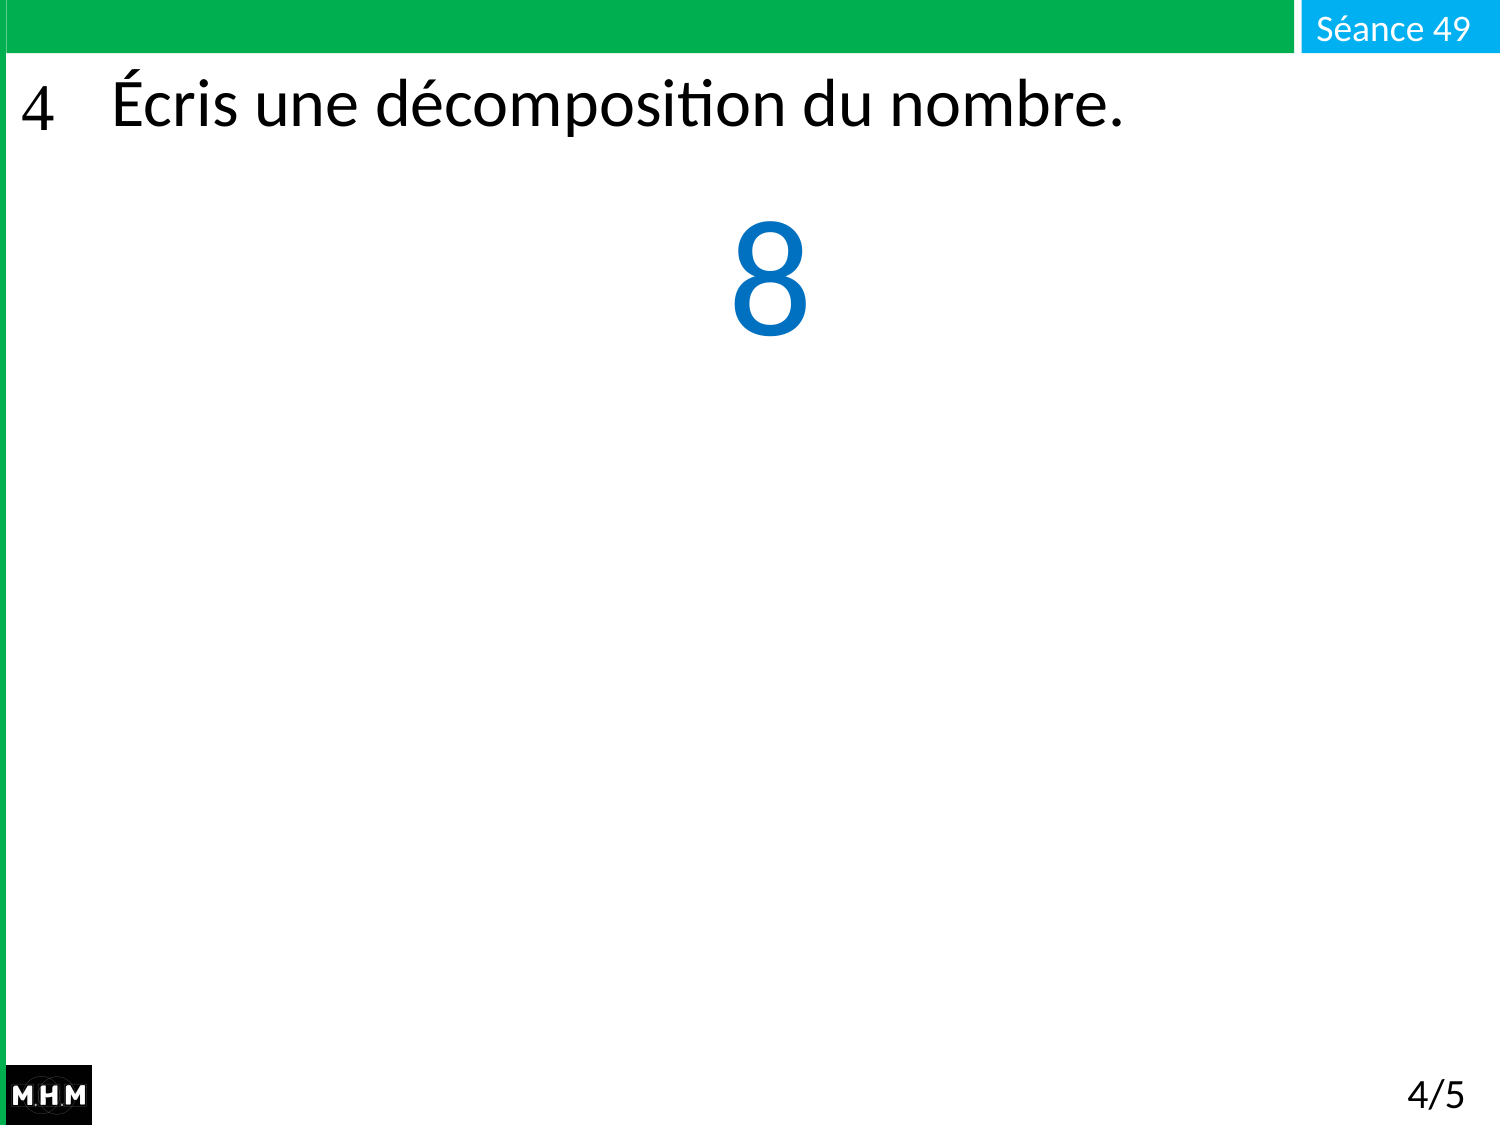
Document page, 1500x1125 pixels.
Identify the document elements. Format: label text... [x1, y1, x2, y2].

list 4/5 [1373, 1064, 1500, 1125]
picture [6, 1065, 92, 1125]
title Écris une décomposition du nombre. [96, 60, 1391, 150]
text_box 8 [713, 160, 832, 376]
